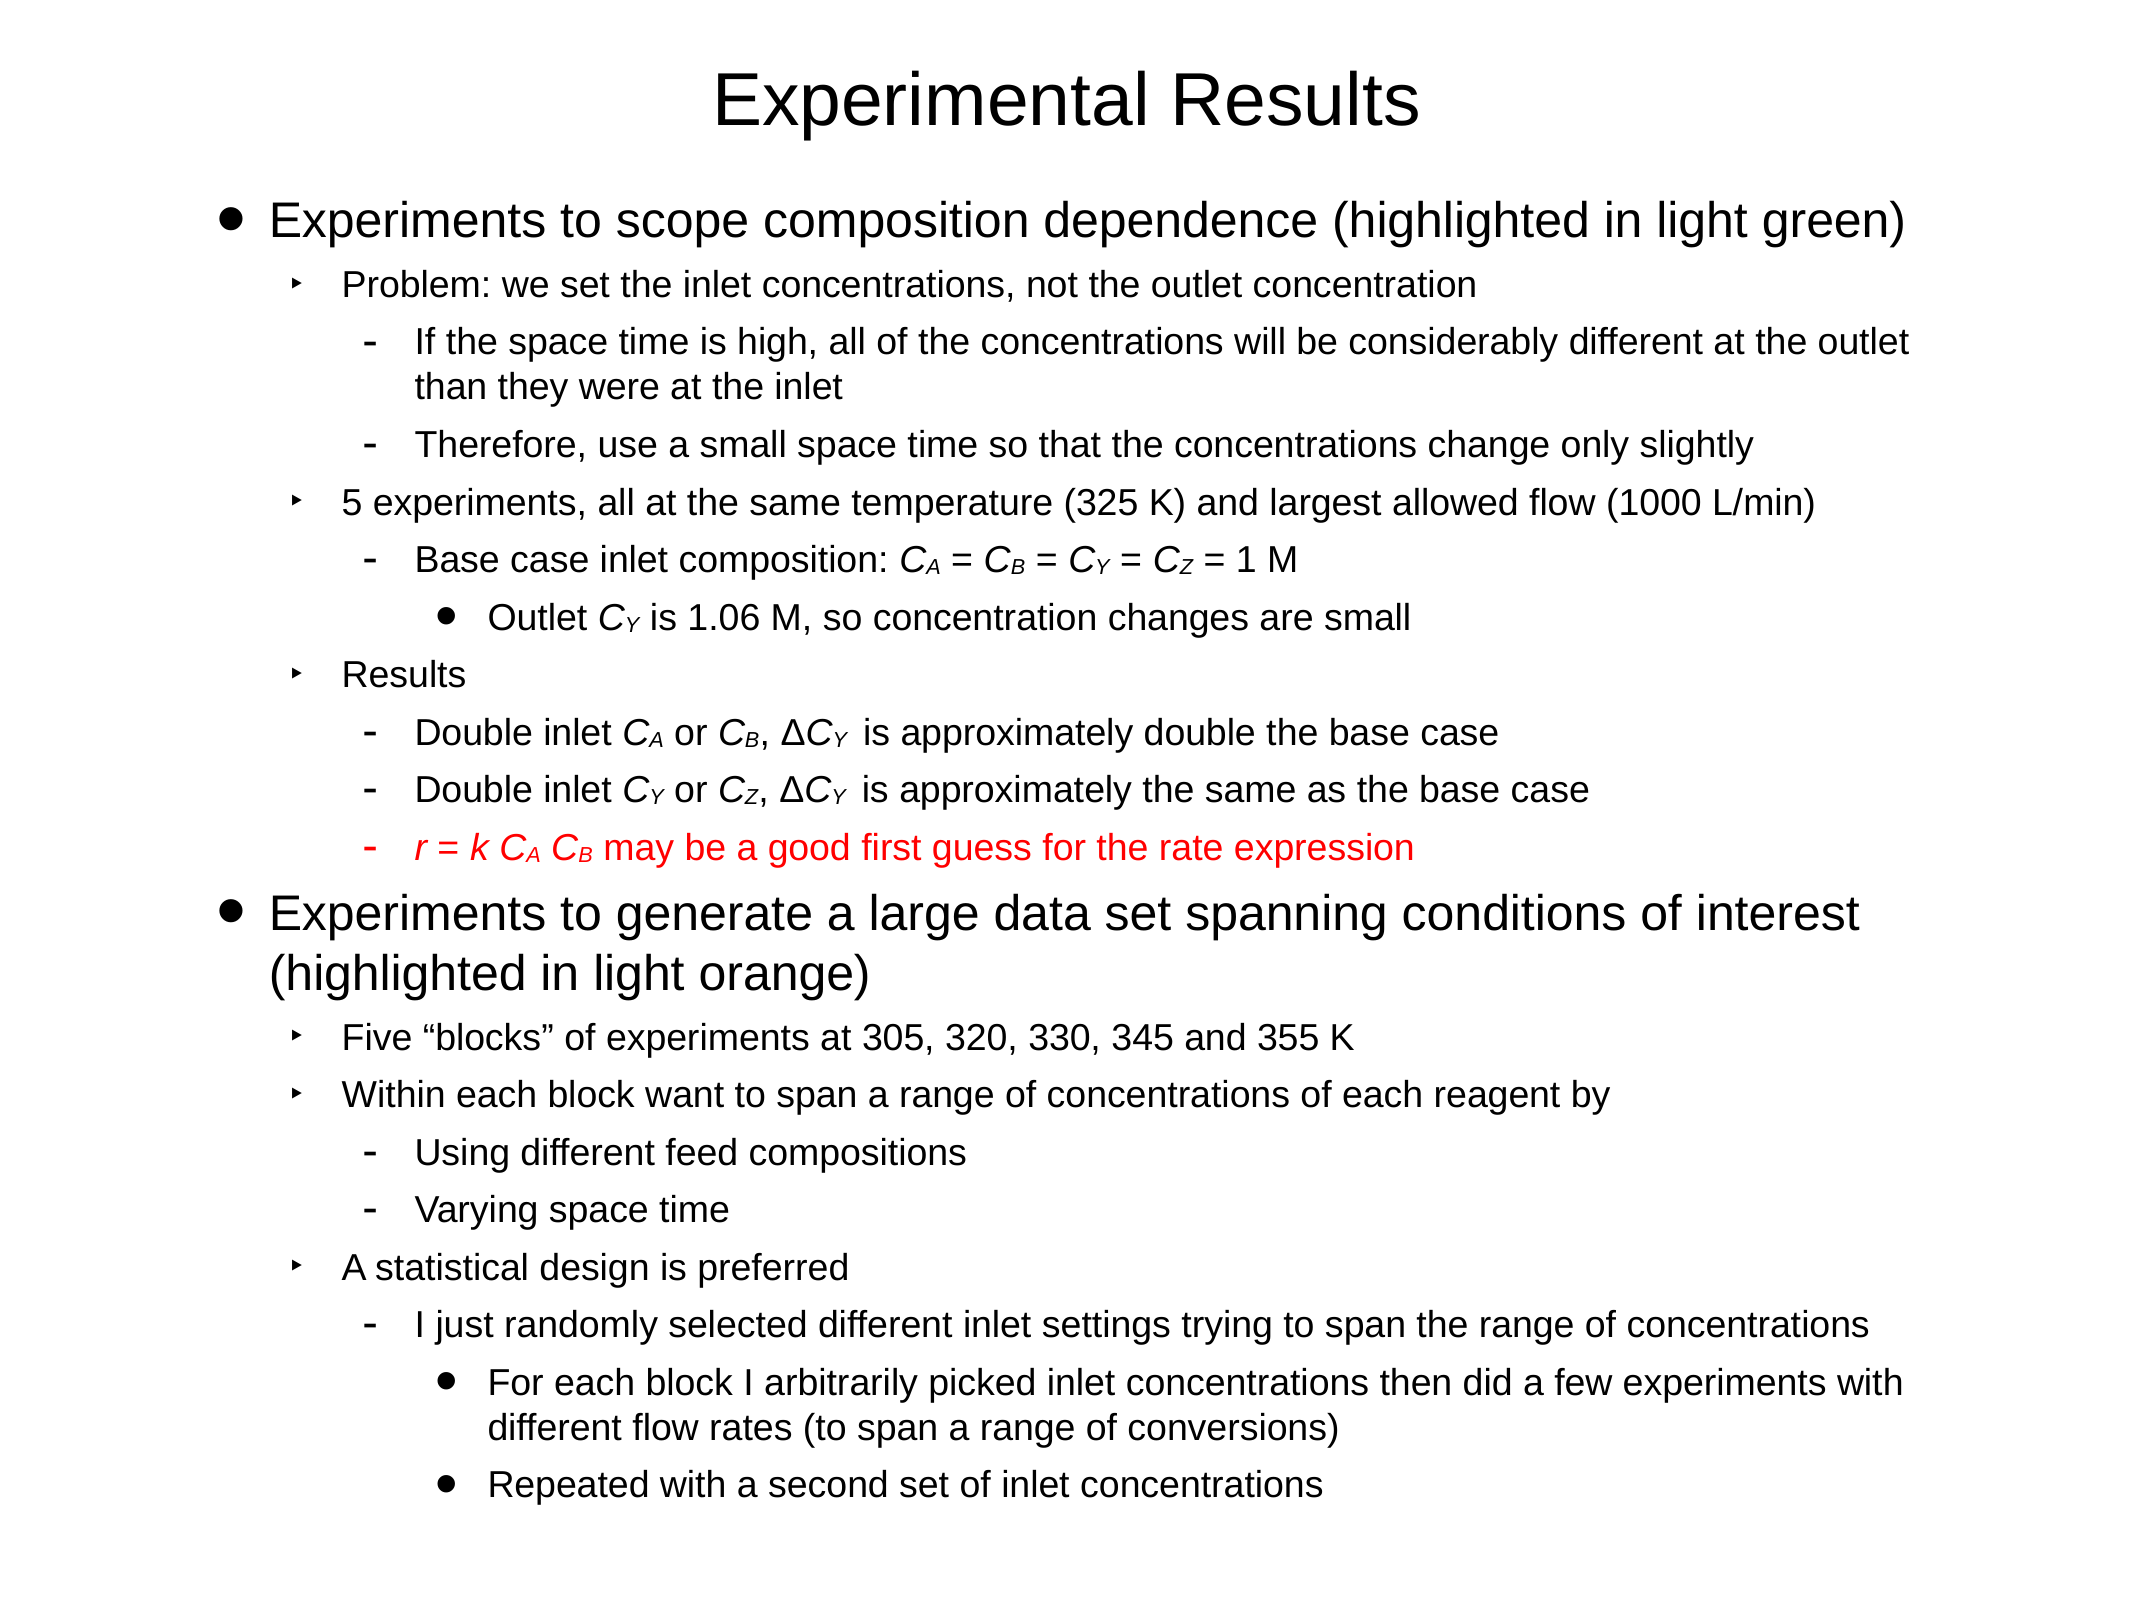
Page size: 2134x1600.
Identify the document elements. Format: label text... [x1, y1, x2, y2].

title Experimental Results [208, 41, 1925, 179]
list Experiments to scope composition dependence (highlighted in light green) Problem: we set the inlet concentrations, not the outlet concentration If the space time is high, all of the concentrations will be considerably different at the outlet than they were at the inlet Therefore, use a small space time so that the concentrations change only slightly 5 experiments, all at the same temperature (325 K) and largest allowed flow (1000 L/min) Base case inlet composition: CA = CB = CY = CZ = 1 M Outlet CY is 1.06 M, so concentration changes are small Results Double inlet CA or CB, ΔCY is approximately double the base case Double inlet CY or CZ, ΔCY is approximately the same as the base case r = k CA CB may be a good first guess for the rate expression Experiments to generate a large data set spanning conditions of interest (highlighted in light orange) Five “blocks” of experiments at 305, 320, 330, 345 and 355 K Within each block want to span a range of concentrations of each reagent by Using different feed compositions Varying space time A statistical design is preferred I just randomly selected different inlet settings trying to span the range of concentrations For each block I arbitrarily picked inlet concentrations then did a few experiments with different flow rates (to span a range of conversions) Repeated with a second set of inlet concentrations [208, 179, 1925, 1530]
